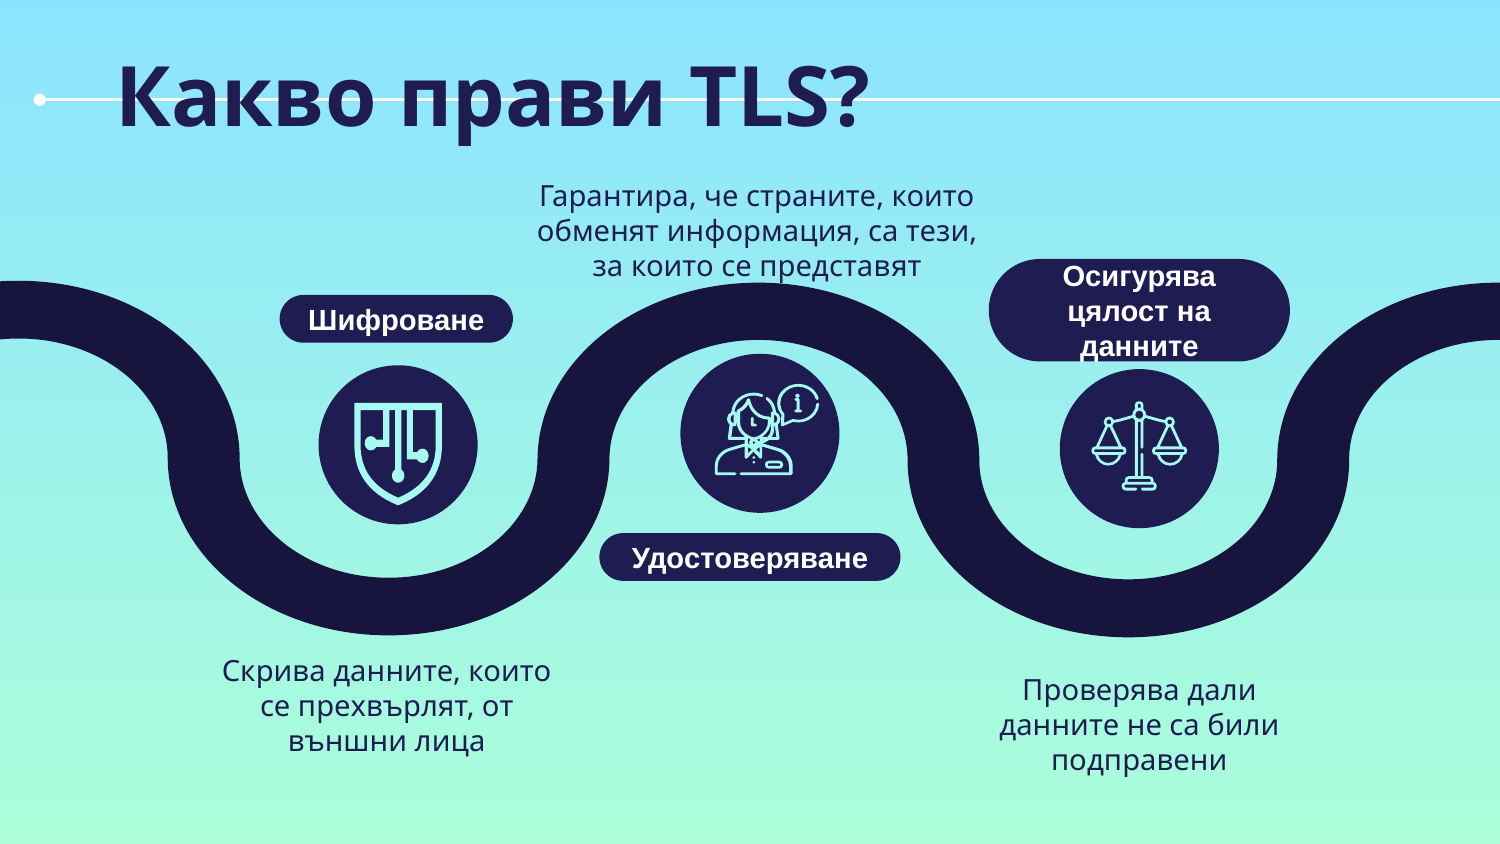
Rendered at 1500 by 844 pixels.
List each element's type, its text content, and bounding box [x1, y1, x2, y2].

text_box [354, 402, 442, 506]
text_box Удостоверяване [599, 533, 901, 581]
text_box [680, 353, 840, 513]
title Какво прави TLS? [100, 28, 1099, 117]
list Гарантира, че страните, които обменят информация, са тези, за които се представят [510, 161, 1005, 351]
text_box [0, 280, 1500, 638]
text_box [1059, 369, 1219, 529]
text_box [318, 365, 478, 525]
text_box Шифроване [279, 294, 513, 343]
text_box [714, 383, 820, 476]
list Скрива данните, които се прехвърлят, от външни лица [205, 637, 569, 826]
list Проверява дали данните не са били подправени [957, 656, 1321, 844]
text_box Осигурява цялост на данните [988, 258, 1290, 362]
text_box [1091, 401, 1188, 491]
